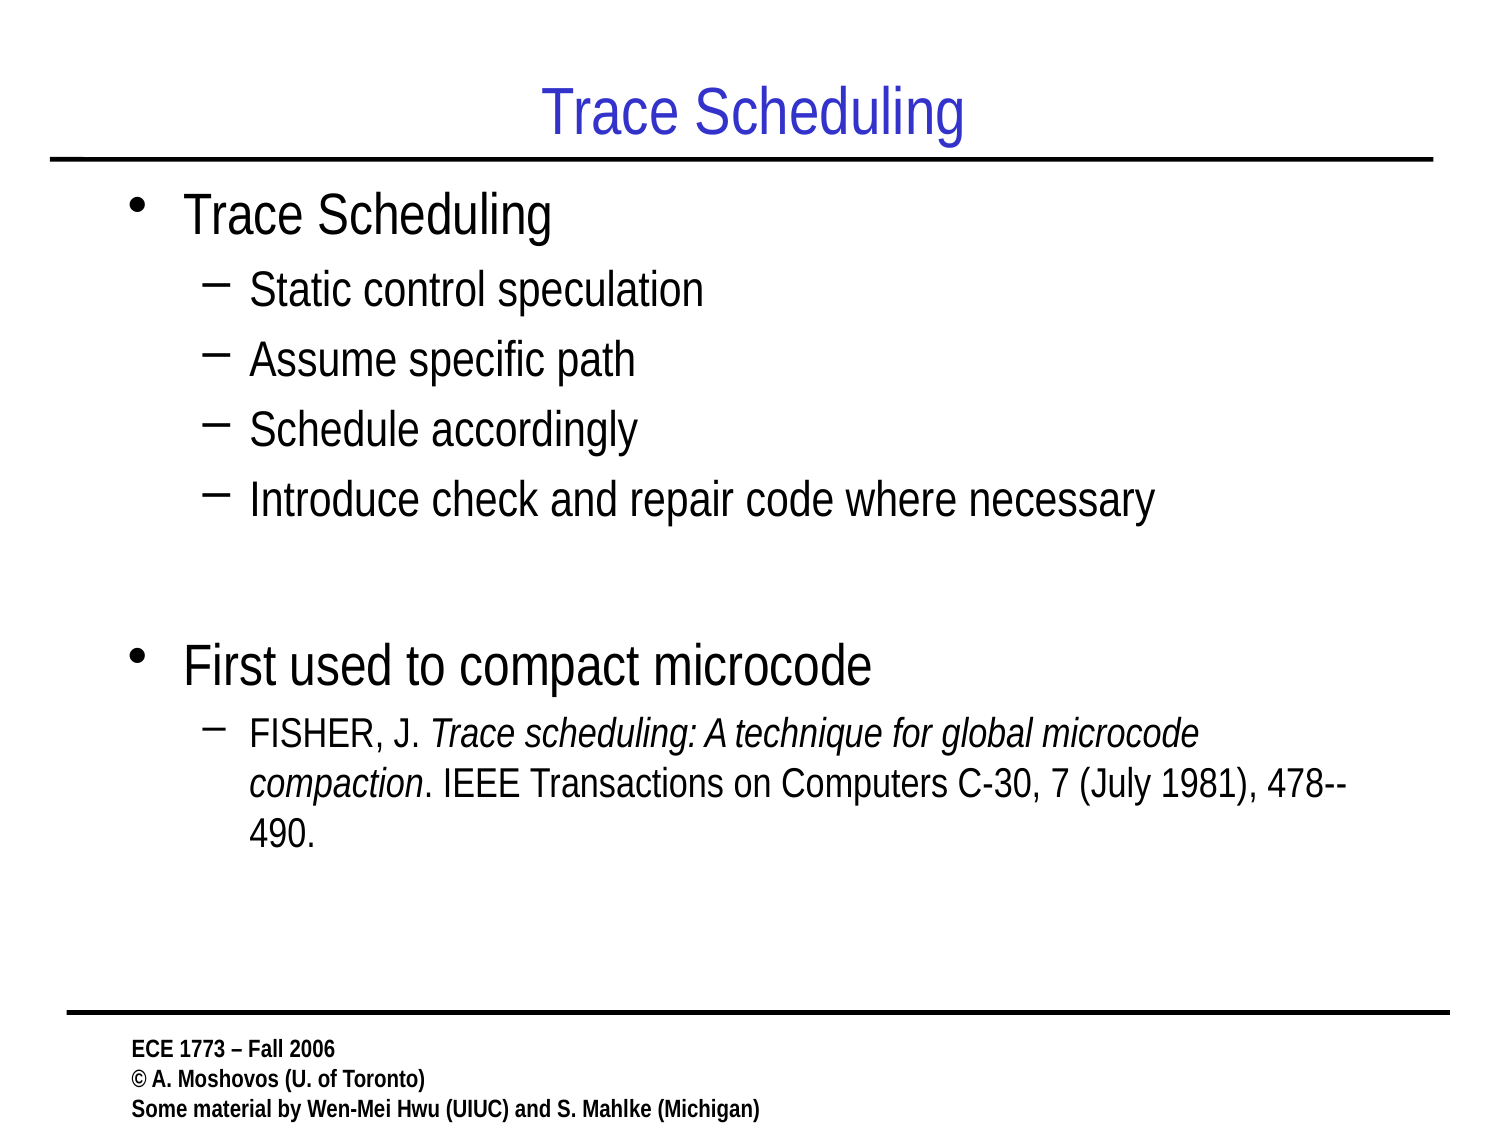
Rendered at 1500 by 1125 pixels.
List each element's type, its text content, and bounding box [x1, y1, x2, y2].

title Trace Scheduling [116, 65, 1392, 151]
footer ECE 1773 – Fall 2006 © A. Moshovos (U. of Toronto) Some material by Wen-Mei Hwu (UIUC) and S. Mahlke (Michigan) [116, 1024, 1234, 1101]
list Trace Scheduling Static control speculation Assume specific path Schedule accordingly Introduce check and repair code where necessary First used to compact microcode FISHER, J. Trace scheduling: A technique for global microcode compaction. IEEE Transactions on Computers C-30, 7 (July 1981), 478--490. [112, 168, 1388, 1001]
